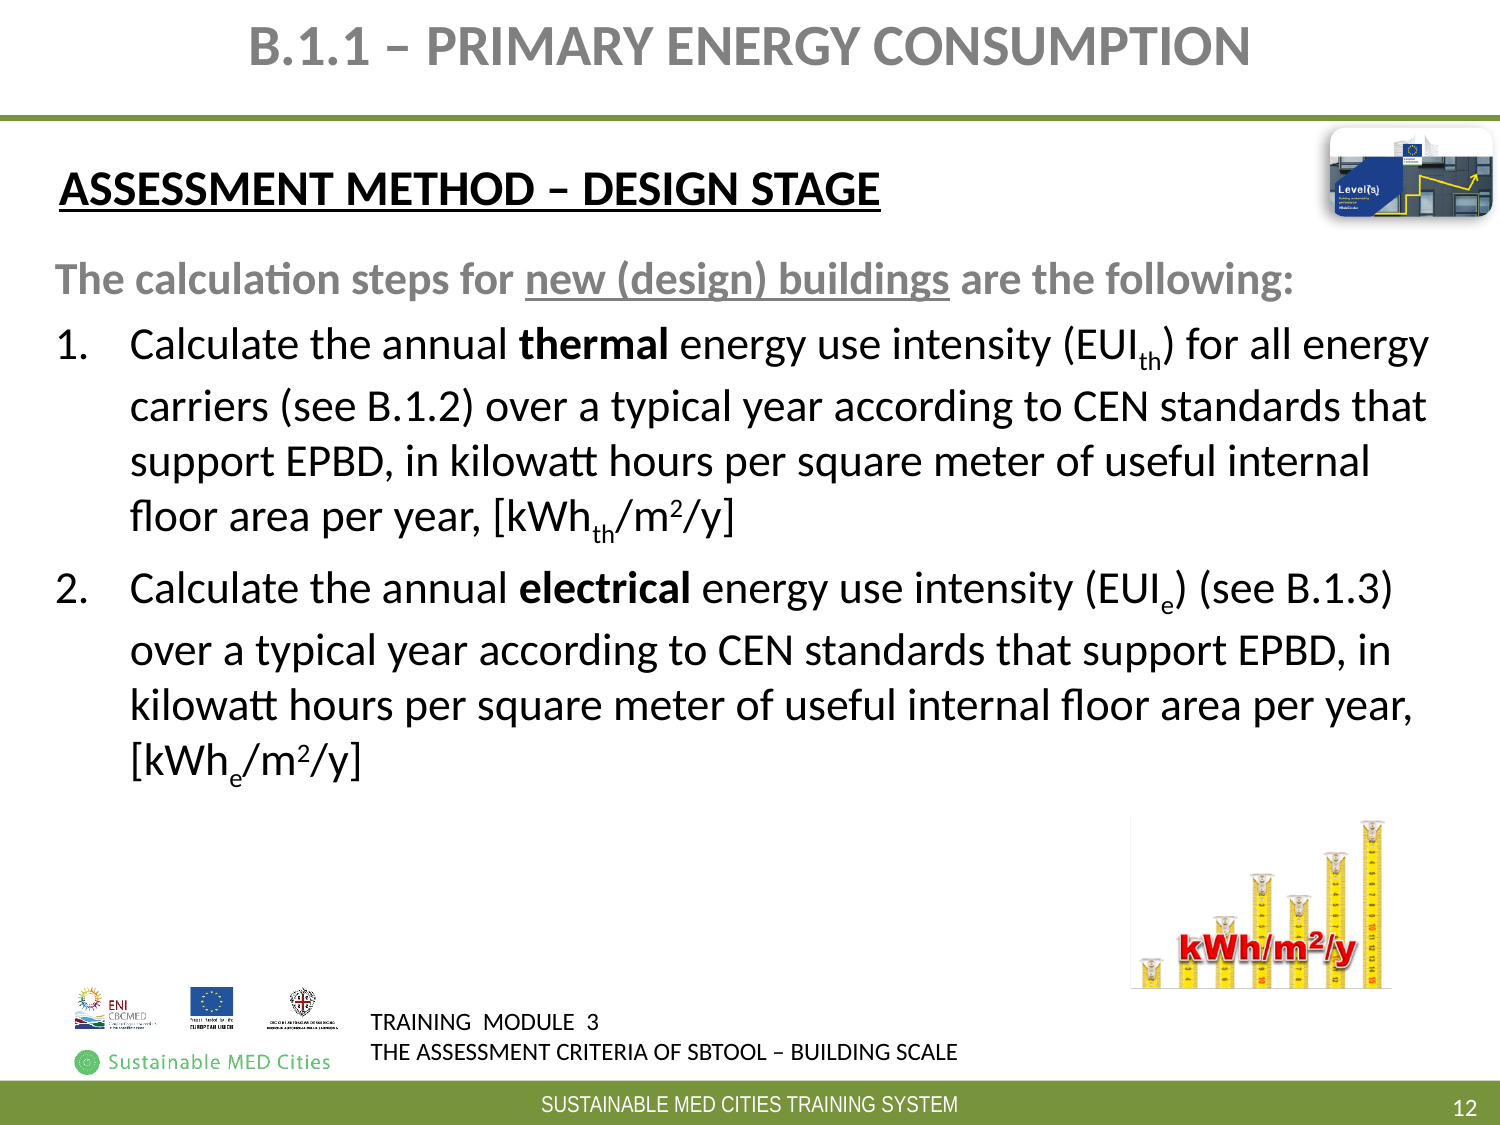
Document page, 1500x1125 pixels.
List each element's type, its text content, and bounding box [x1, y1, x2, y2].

picture [62, 978, 356, 1080]
picture [1100, 814, 1434, 997]
picture [1329, 127, 1493, 217]
text_box The calculation steps for new (design) buildings are the following: Calculate the annual thermal energy use intensity (EUIth) for all energy carriers (see B.1.2) over a typical year according to CEN standards that support EPBD, in kilowatt hours per square meter of useful internal floor area per year, [kWhth/m2/y] Calculate the annual electrical energy use intensity (EUIe) (see B.1.3) over a typical year according to CEN standards that support EPBD, in kilowatt hours per square meter of useful internal floor area per year, [kWhe/m2/y] [39, 241, 1462, 816]
text_box ASSESSMENT METHOD – DESIGN STAGE [43, 147, 1331, 235]
slide_number 12 [1142, 1076, 1493, 1125]
